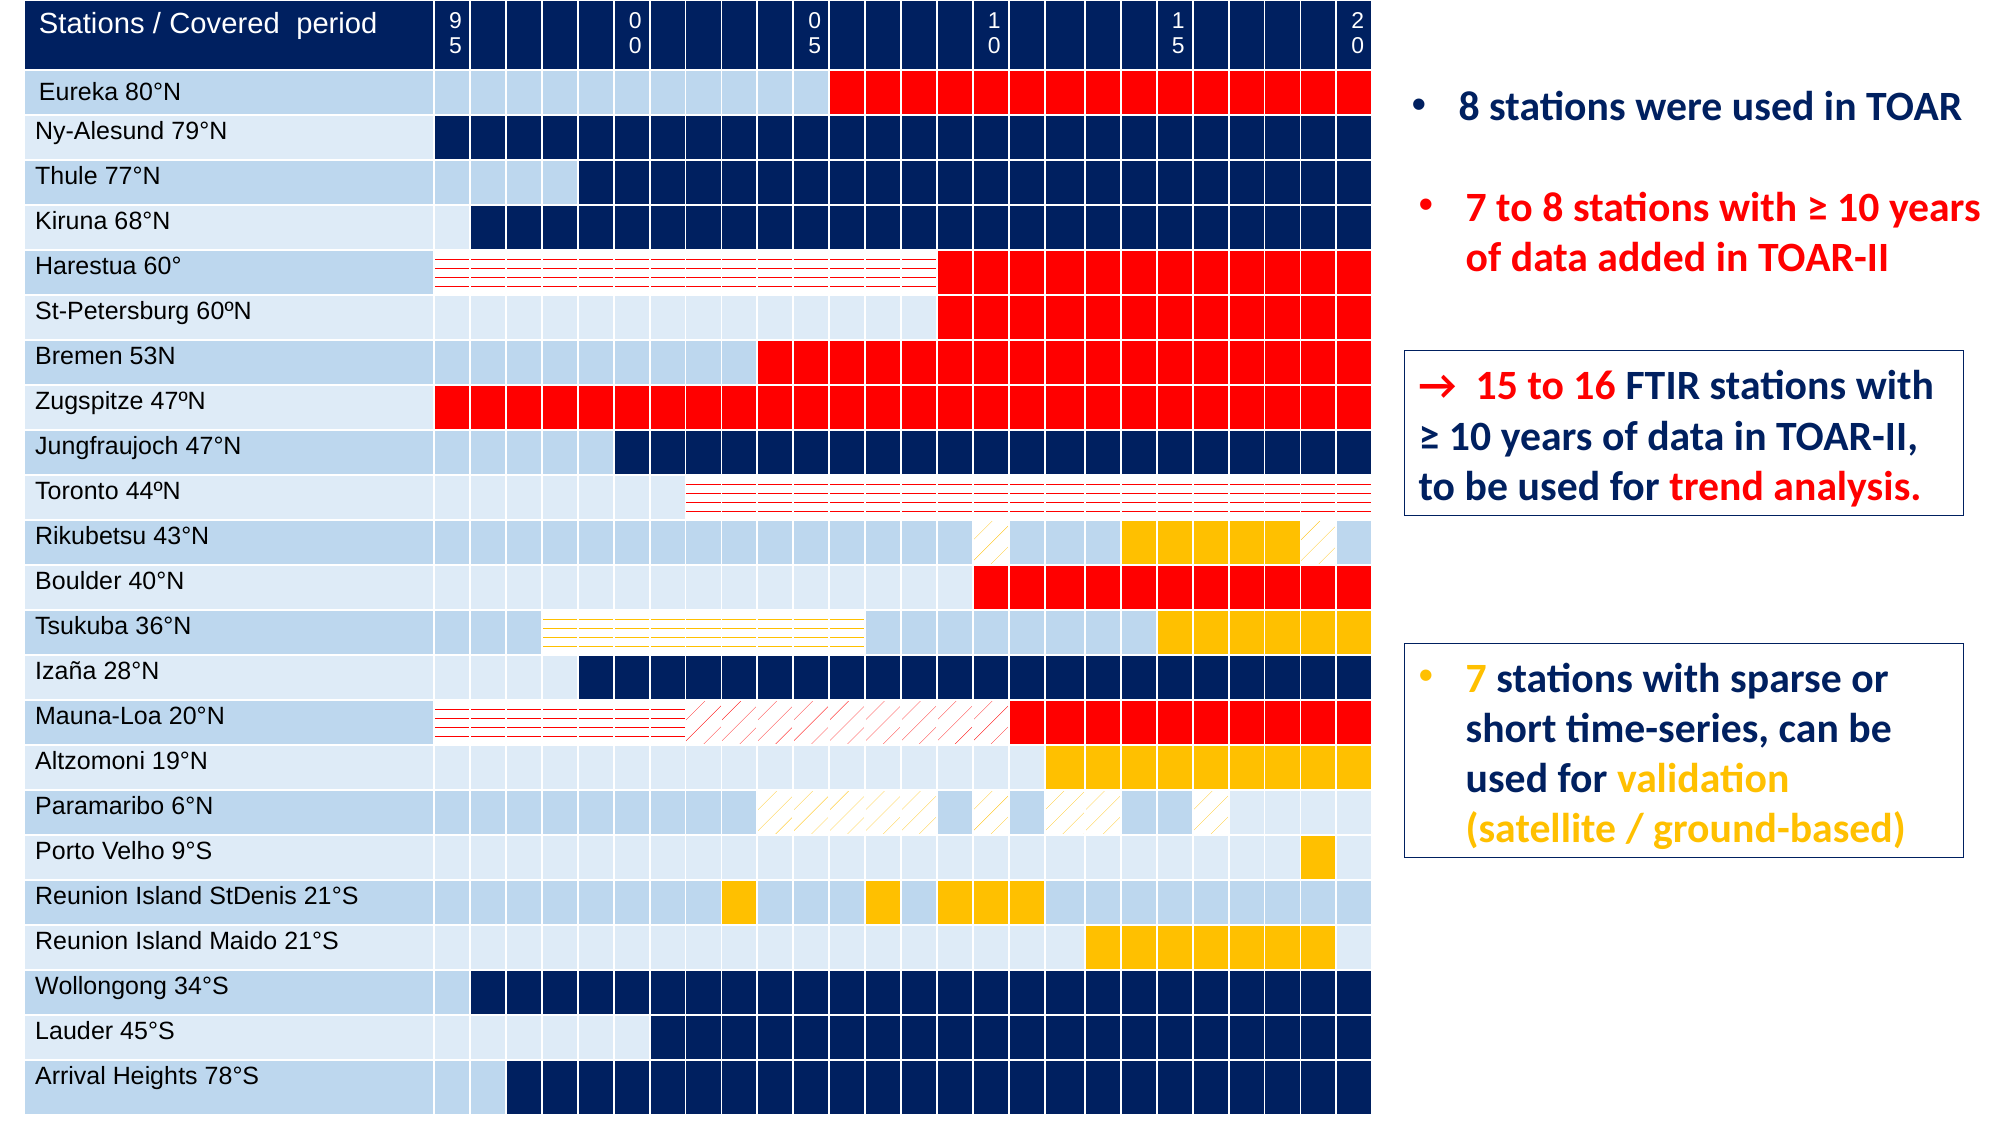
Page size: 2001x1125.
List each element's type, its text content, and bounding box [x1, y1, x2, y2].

table_cell [758, 521, 792, 564]
table_cell [543, 251, 577, 294]
text_box → 15 to 16 FTIR stations with ≥ 10 years of data in TOAR-II, to be used for trend analysis. [1404, 350, 1964, 516]
table_cell [974, 71, 1008, 114]
table_header Stations / Covered period [25, 1, 433, 69]
table_cell [758, 251, 792, 294]
table_cell [543, 701, 577, 744]
table_cell [722, 881, 756, 924]
table_cell [1230, 566, 1264, 609]
table_cell [758, 341, 792, 384]
table_cell [758, 476, 792, 519]
table_cell [722, 1016, 756, 1059]
table_cell [974, 1016, 1008, 1059]
table_cell [866, 206, 900, 249]
table_cell [902, 566, 936, 609]
table_cell [830, 566, 864, 609]
table_cell Izaña 28°N [25, 656, 433, 699]
table_cell [1265, 476, 1300, 519]
table_cell [1046, 1016, 1084, 1059]
table_cell [1122, 566, 1156, 609]
table_cell [471, 611, 505, 654]
table_cell [507, 71, 541, 114]
table_cell [794, 71, 828, 114]
table_header 05 [794, 1, 828, 69]
table_cell [866, 521, 900, 564]
table_cell [1122, 206, 1156, 249]
table_cell [615, 566, 649, 609]
table_cell [507, 521, 541, 564]
table_cell [1230, 341, 1264, 384]
table_cell [1010, 296, 1044, 339]
table_cell [507, 1016, 541, 1059]
table_cell [435, 701, 469, 744]
table_cell [1194, 476, 1228, 519]
table_cell [471, 341, 505, 384]
table_cell [758, 1061, 792, 1114]
table_cell [435, 251, 469, 294]
table_cell [579, 386, 613, 429]
table_cell [758, 116, 792, 159]
table_cell [794, 206, 828, 249]
table_cell [543, 566, 577, 609]
table_cell [902, 926, 936, 969]
table_cell [686, 386, 721, 429]
table_cell [722, 206, 756, 249]
table_cell [794, 476, 828, 519]
table_header [579, 1, 613, 69]
table_cell [758, 296, 792, 339]
table_cell [830, 836, 864, 879]
table_cell [1158, 521, 1192, 564]
table_cell [543, 161, 577, 204]
table_cell [1265, 71, 1300, 114]
table_header [938, 1, 972, 69]
table_cell [1046, 926, 1084, 969]
table_cell [615, 341, 649, 384]
table_cell Reunion Island StDenis 21°S [25, 881, 433, 924]
table_cell [579, 971, 613, 1014]
table_cell [1086, 71, 1120, 114]
table_cell [1265, 1016, 1300, 1059]
table_cell [1301, 836, 1335, 879]
table_cell [938, 611, 972, 654]
table_cell [1158, 386, 1192, 429]
table_cell [974, 971, 1008, 1014]
table_cell [435, 341, 469, 384]
table_cell [686, 71, 721, 114]
table_cell [722, 566, 756, 609]
table_cell [974, 746, 1008, 789]
table_cell [507, 206, 541, 249]
table_cell [974, 296, 1008, 339]
table_cell [758, 791, 792, 834]
table_cell [1194, 116, 1228, 159]
table_cell [1010, 386, 1044, 429]
table_cell [1337, 476, 1371, 519]
table_cell [1010, 656, 1044, 699]
table_cell [1337, 611, 1371, 654]
table_cell [1010, 746, 1044, 789]
table_cell [938, 116, 972, 159]
table_cell [1301, 881, 1335, 924]
table_cell [830, 71, 864, 114]
table_cell [507, 251, 541, 294]
table_cell [1265, 791, 1300, 834]
table_cell Porto Velho 9°S [25, 836, 433, 879]
table_cell [615, 161, 649, 204]
table_cell [1010, 341, 1044, 384]
table_cell [686, 566, 721, 609]
table_cell [866, 476, 900, 519]
table_cell [1301, 656, 1335, 699]
table_cell [651, 836, 685, 879]
text_box 7 stations with sparse or short time-series, can be used for validation (satellite / ground-based) [1404, 643, 1964, 858]
table_cell [435, 521, 469, 564]
table_cell [651, 926, 685, 969]
table_cell [1122, 1061, 1156, 1114]
table_cell [651, 71, 685, 114]
table_cell [1086, 926, 1120, 969]
table_cell [866, 431, 900, 474]
table_cell [615, 386, 649, 429]
table_cell [651, 431, 685, 474]
table_cell [1230, 1016, 1264, 1059]
table_cell [974, 836, 1008, 879]
table_cell [543, 1016, 577, 1059]
table_cell [543, 791, 577, 834]
table_cell [722, 431, 756, 474]
table_cell [722, 746, 756, 789]
table_cell [974, 251, 1008, 294]
table_cell [1301, 161, 1335, 204]
table_cell [579, 701, 613, 744]
table_cell [1194, 746, 1228, 789]
table_cell [794, 341, 828, 384]
table_cell [1010, 611, 1044, 654]
table_cell [830, 1016, 864, 1059]
table_cell [543, 206, 577, 249]
table_cell [830, 296, 864, 339]
table_cell [1158, 1061, 1192, 1114]
table_cell [1337, 1061, 1371, 1114]
table_cell [471, 431, 505, 474]
table_cell [507, 476, 541, 519]
table_cell [579, 116, 613, 159]
table_cell [1122, 656, 1156, 699]
table_cell [471, 746, 505, 789]
table_cell [866, 701, 900, 744]
table_cell [830, 971, 864, 1014]
table_cell Wollongong 34°S [25, 971, 433, 1014]
table_cell [686, 1061, 721, 1114]
table_cell [435, 206, 469, 249]
table_cell [794, 386, 828, 429]
table_cell [1265, 881, 1300, 924]
table_cell [1337, 161, 1371, 204]
table_cell [1230, 206, 1264, 249]
table_cell [1337, 116, 1371, 159]
table_cell [1337, 791, 1371, 834]
table_cell [866, 881, 900, 924]
table_cell [471, 386, 505, 429]
table_cell [794, 836, 828, 879]
table_cell [615, 431, 649, 474]
table_cell [1158, 881, 1192, 924]
table_cell [651, 971, 685, 1014]
table_cell [1265, 251, 1300, 294]
table_cell [1265, 161, 1300, 204]
table_cell Kiruna 68°N [25, 206, 433, 249]
table_cell [1194, 386, 1228, 429]
table_cell [974, 611, 1008, 654]
table_cell [579, 836, 613, 879]
table_cell Eureka 80°N [25, 71, 433, 114]
table_cell [579, 746, 613, 789]
table_cell [938, 521, 972, 564]
table_cell [1301, 746, 1335, 789]
table_cell [794, 116, 828, 159]
table_cell [1086, 1016, 1120, 1059]
table_cell [507, 926, 541, 969]
table_cell [471, 566, 505, 609]
table_cell [1086, 881, 1120, 924]
table_cell [686, 971, 721, 1014]
table_cell Reunion Island Maido 21°S [25, 926, 433, 969]
table_cell [1337, 566, 1371, 609]
table_cell [1158, 701, 1192, 744]
table_cell [902, 206, 936, 249]
table_cell [471, 476, 505, 519]
table_cell [507, 161, 541, 204]
table_cell [938, 431, 972, 474]
table_cell [758, 611, 792, 654]
table_cell [579, 566, 613, 609]
table_cell [974, 1061, 1008, 1114]
table_cell [974, 431, 1008, 474]
table_cell [830, 746, 864, 789]
table_cell [1010, 1016, 1044, 1059]
table_cell [651, 1061, 685, 1114]
table_cell [1265, 116, 1300, 159]
table_cell [686, 476, 721, 519]
table_cell [1010, 476, 1044, 519]
table_cell [1086, 971, 1120, 1014]
table_cell [1194, 341, 1228, 384]
table_cell [1265, 926, 1300, 969]
table_cell [1086, 836, 1120, 879]
table_cell [543, 881, 577, 924]
table_cell [758, 701, 792, 744]
table_cell [1046, 251, 1084, 294]
table_cell [507, 791, 541, 834]
table_cell [615, 971, 649, 1014]
table_cell [471, 521, 505, 564]
table_cell [543, 386, 577, 429]
table_cell [1086, 251, 1120, 294]
table_cell [543, 611, 577, 654]
table_cell [615, 746, 649, 789]
table_cell [1337, 881, 1371, 924]
table_cell [686, 926, 721, 969]
table_cell [794, 1061, 828, 1114]
table_cell [543, 116, 577, 159]
table_cell [1265, 566, 1300, 609]
table_cell [1046, 1061, 1084, 1114]
table_cell [758, 566, 792, 609]
table_cell [1230, 971, 1264, 1014]
table_cell [1230, 611, 1264, 654]
table_cell [686, 296, 721, 339]
table_cell [974, 566, 1008, 609]
table_cell [938, 881, 972, 924]
table_cell [1158, 611, 1192, 654]
table_cell [1122, 521, 1156, 564]
table_cell [1337, 296, 1371, 339]
table_cell [1122, 161, 1156, 204]
table_cell [938, 791, 972, 834]
table_cell [579, 521, 613, 564]
table_cell [1046, 611, 1084, 654]
table_cell [1046, 656, 1084, 699]
table_cell [1010, 206, 1044, 249]
table_cell [830, 656, 864, 699]
table_cell [902, 116, 936, 159]
table_cell [579, 251, 613, 294]
table_cell [435, 431, 469, 474]
table_cell Thule 77°N [25, 161, 433, 204]
table_cell [1158, 656, 1192, 699]
table_cell [507, 836, 541, 879]
table_cell [1265, 296, 1300, 339]
table_cell [1010, 971, 1044, 1014]
table_cell [686, 611, 721, 654]
table_cell [1122, 971, 1156, 1014]
table_cell [1265, 746, 1300, 789]
table_cell [1230, 521, 1264, 564]
table_cell [902, 1016, 936, 1059]
table_cell [651, 611, 685, 654]
table_cell [1158, 971, 1192, 1014]
table_cell [435, 1061, 469, 1114]
table_cell [1265, 656, 1300, 699]
table_cell [1230, 161, 1264, 204]
table_cell [1158, 566, 1192, 609]
table_cell [1086, 341, 1120, 384]
table_cell [758, 926, 792, 969]
table_cell [1158, 791, 1192, 834]
table_cell [1194, 521, 1228, 564]
table_cell [507, 881, 541, 924]
table_cell Harestua 60° [25, 251, 433, 294]
table_cell [543, 926, 577, 969]
table_cell [1301, 566, 1335, 609]
table_cell Bremen 53N [25, 341, 433, 384]
table_header 95 [435, 1, 469, 69]
table_cell [866, 1016, 900, 1059]
table_cell [1301, 206, 1335, 249]
table_cell [1337, 71, 1371, 114]
table_cell [471, 881, 505, 924]
table_cell [543, 431, 577, 474]
table_cell [1194, 791, 1228, 834]
table_cell [543, 476, 577, 519]
table_cell [507, 386, 541, 429]
table_cell [507, 1061, 541, 1114]
table_cell [938, 926, 972, 969]
table_cell Zugspitze 47ºN [25, 386, 433, 429]
table_cell [1194, 566, 1228, 609]
table_cell [1046, 161, 1084, 204]
table_cell [543, 296, 577, 339]
table_cell [974, 881, 1008, 924]
table_cell [1194, 1061, 1228, 1114]
table_cell [615, 251, 649, 294]
table_cell [1086, 431, 1120, 474]
table_cell [686, 206, 721, 249]
table_header [1194, 1, 1228, 69]
table_cell Rikubetsu 43°N [25, 521, 433, 564]
table_cell Altzomoni 19°N [25, 746, 433, 789]
table_cell [1230, 251, 1264, 294]
table_cell [758, 746, 792, 789]
table_cell [1010, 251, 1044, 294]
table_cell [1046, 746, 1084, 789]
table_cell [1046, 701, 1084, 744]
table_cell [507, 116, 541, 159]
table_cell [651, 161, 685, 204]
table_cell [1301, 386, 1335, 429]
table_cell [974, 161, 1008, 204]
table_cell [974, 791, 1008, 834]
table_cell [507, 566, 541, 609]
table_cell [830, 1061, 864, 1114]
table_cell [471, 116, 505, 159]
table_cell [1194, 1016, 1228, 1059]
table_cell [722, 701, 756, 744]
table_cell [1158, 251, 1192, 294]
table_cell [938, 971, 972, 1014]
table_cell [866, 971, 900, 1014]
table_cell [1301, 521, 1335, 564]
table_cell [974, 656, 1008, 699]
table_cell [686, 701, 721, 744]
table_cell [866, 296, 900, 339]
table_cell [1265, 971, 1300, 1014]
table_cell [794, 926, 828, 969]
table_cell [758, 656, 792, 699]
table_header [1046, 1, 1084, 69]
table_cell [1046, 836, 1084, 879]
table_cell [866, 611, 900, 654]
table_cell [435, 656, 469, 699]
table_cell [1010, 116, 1044, 159]
table_cell [1230, 71, 1264, 114]
table_cell [1337, 926, 1371, 969]
table_cell [543, 341, 577, 384]
table_cell [615, 701, 649, 744]
table_cell [1086, 296, 1120, 339]
table_cell [435, 881, 469, 924]
table_cell [866, 836, 900, 879]
table_cell [1230, 926, 1264, 969]
table_cell [1158, 296, 1192, 339]
table_cell [758, 881, 792, 924]
table_cell [794, 521, 828, 564]
table_cell [651, 341, 685, 384]
table_cell [1301, 341, 1335, 384]
table_cell [1046, 296, 1084, 339]
table_cell [938, 746, 972, 789]
table_cell [1301, 926, 1335, 969]
table_cell [1337, 701, 1371, 744]
text_box 8 stations were used in TOAR [1396, 71, 2000, 137]
table_cell [1086, 206, 1120, 249]
table_cell [902, 881, 936, 924]
table_cell [615, 836, 649, 879]
table_cell [507, 746, 541, 789]
table_cell [686, 836, 721, 879]
table_cell [1337, 431, 1371, 474]
table_cell [938, 341, 972, 384]
table_cell [902, 386, 936, 429]
table_cell [1265, 386, 1300, 429]
table_cell [471, 656, 505, 699]
table_cell [1301, 971, 1335, 1014]
table_cell [1230, 431, 1264, 474]
table_cell [543, 521, 577, 564]
table_cell [794, 746, 828, 789]
table_cell [830, 116, 864, 159]
table_cell [974, 476, 1008, 519]
table_cell [1010, 881, 1044, 924]
table_cell [902, 521, 936, 564]
table_cell [722, 656, 756, 699]
table_cell [830, 611, 864, 654]
table_cell [686, 251, 721, 294]
table_cell Tsukuba 36°N [25, 611, 433, 654]
table_cell [471, 926, 505, 969]
table_cell [1301, 431, 1335, 474]
table_cell [1194, 206, 1228, 249]
table_cell [1122, 116, 1156, 159]
table_cell [1194, 836, 1228, 879]
table_cell [686, 791, 721, 834]
table_cell [938, 251, 972, 294]
table_cell [686, 656, 721, 699]
table_cell [758, 836, 792, 879]
table_cell [507, 611, 541, 654]
table_cell [722, 161, 756, 204]
table_cell [722, 116, 756, 159]
table_header [1230, 1, 1264, 69]
table_cell [579, 431, 613, 474]
table_cell [902, 296, 936, 339]
table_cell [579, 161, 613, 204]
table_cell [435, 71, 469, 114]
table_cell [1046, 206, 1084, 249]
table_cell [1194, 431, 1228, 474]
table_cell [1158, 746, 1192, 789]
table_header [507, 1, 541, 69]
table_cell [1122, 881, 1156, 924]
table_cell Toronto 44ºN [25, 476, 433, 519]
table_cell [1337, 746, 1371, 789]
table_cell [543, 656, 577, 699]
table_cell [1010, 431, 1044, 474]
table_cell [1194, 251, 1228, 294]
table_cell [651, 746, 685, 789]
table_cell [974, 701, 1008, 744]
table_cell [1265, 701, 1300, 744]
table_cell [615, 476, 649, 519]
table_cell [1158, 926, 1192, 969]
table_cell [1086, 1061, 1120, 1114]
table_cell [471, 1016, 505, 1059]
table_cell [794, 656, 828, 699]
table_cell [1158, 341, 1192, 384]
table_cell [830, 791, 864, 834]
table_cell [1086, 116, 1120, 159]
table_cell [471, 71, 505, 114]
table_cell [1158, 206, 1192, 249]
table_cell [1158, 836, 1192, 879]
table_cell [1194, 611, 1228, 654]
table_cell [866, 386, 900, 429]
table_cell [1122, 71, 1156, 114]
table_cell [435, 746, 469, 789]
table_cell [938, 386, 972, 429]
table_cell [866, 116, 900, 159]
table_cell [1122, 431, 1156, 474]
table_header [543, 1, 577, 69]
table_cell [507, 341, 541, 384]
table_cell [866, 251, 900, 294]
table_cell [686, 341, 721, 384]
table_cell [902, 746, 936, 789]
table_cell [830, 341, 864, 384]
table_cell [615, 521, 649, 564]
table_cell [830, 476, 864, 519]
table_cell [1230, 476, 1264, 519]
table_header [686, 1, 721, 69]
table_cell [543, 971, 577, 1014]
table_header 20 [1337, 1, 1371, 69]
table_cell [1122, 296, 1156, 339]
table_cell [722, 836, 756, 879]
table_cell [866, 746, 900, 789]
table_cell [651, 521, 685, 564]
table_cell [1086, 656, 1120, 699]
table_cell [435, 836, 469, 879]
table_cell [902, 971, 936, 1014]
table_cell [722, 521, 756, 564]
table_cell [615, 206, 649, 249]
table_cell [615, 881, 649, 924]
table_cell [758, 386, 792, 429]
table_cell [974, 116, 1008, 159]
table_cell [1265, 341, 1300, 384]
table_cell [579, 656, 613, 699]
table_cell [1122, 1016, 1156, 1059]
table_cell [579, 791, 613, 834]
table_cell [1046, 521, 1084, 564]
table_cell [1086, 791, 1120, 834]
table_cell [651, 476, 685, 519]
table_cell [1158, 431, 1192, 474]
table_cell [866, 161, 900, 204]
table_cell [722, 1061, 756, 1114]
table_cell [974, 206, 1008, 249]
table_cell [1086, 566, 1120, 609]
table_cell [1122, 746, 1156, 789]
table_cell [1010, 926, 1044, 969]
table_cell [1122, 386, 1156, 429]
table_cell [866, 341, 900, 384]
table_cell [686, 161, 721, 204]
table_cell [1046, 881, 1084, 924]
table_cell [1158, 1016, 1192, 1059]
table_cell [866, 656, 900, 699]
table_cell [1158, 116, 1192, 159]
table_cell [651, 881, 685, 924]
table_cell [1265, 611, 1300, 654]
table_cell [1301, 251, 1335, 294]
table_header [866, 1, 900, 69]
table_cell [974, 926, 1008, 969]
table_cell [1158, 71, 1192, 114]
table_cell [866, 926, 900, 969]
table_cell [435, 386, 469, 429]
table_cell [435, 116, 469, 159]
table_cell [830, 521, 864, 564]
table_cell [579, 206, 613, 249]
table_header [1301, 1, 1335, 69]
table_cell [722, 386, 756, 429]
table_cell [830, 386, 864, 429]
table_header 00 [615, 1, 649, 69]
table_cell [686, 746, 721, 789]
table_cell [1230, 296, 1264, 339]
table_cell [1337, 656, 1371, 699]
table_cell [1086, 746, 1120, 789]
table_cell [794, 161, 828, 204]
table_cell [1046, 386, 1084, 429]
table_cell [794, 611, 828, 654]
table_cell [435, 476, 469, 519]
table_cell [866, 71, 900, 114]
table_cell [722, 611, 756, 654]
table_cell [794, 296, 828, 339]
table_cell [1301, 1016, 1335, 1059]
table_cell [1301, 791, 1335, 834]
table_cell [579, 296, 613, 339]
table_cell [651, 701, 685, 744]
table_cell [1301, 611, 1335, 654]
table_cell [1010, 701, 1044, 744]
table_cell [615, 116, 649, 159]
table_cell [1046, 431, 1084, 474]
table_cell Paramaribo 6°N [25, 791, 433, 834]
table_cell [830, 431, 864, 474]
table_cell [435, 566, 469, 609]
table_cell [471, 251, 505, 294]
table_cell [1301, 701, 1335, 744]
table_cell [1122, 836, 1156, 879]
table_cell [651, 116, 685, 159]
table_header 10 [974, 1, 1008, 69]
table_cell [794, 971, 828, 1014]
table_cell [1122, 926, 1156, 969]
table_cell [938, 836, 972, 879]
table_cell [1337, 521, 1371, 564]
table_header 15 [1158, 1, 1192, 69]
table_cell [722, 926, 756, 969]
table_cell [866, 566, 900, 609]
table_cell [1086, 521, 1120, 564]
table_cell [830, 881, 864, 924]
table_cell Lauder 45°S [25, 1016, 433, 1059]
table_cell [435, 296, 469, 339]
table_header [471, 1, 505, 69]
table_cell [1122, 341, 1156, 384]
table_cell [1230, 1061, 1264, 1114]
table_cell [543, 836, 577, 879]
table_cell [794, 1016, 828, 1059]
table_cell [507, 431, 541, 474]
table_cell [938, 476, 972, 519]
table_cell [543, 1061, 577, 1114]
table_cell [471, 1061, 505, 1114]
table_cell [938, 206, 972, 249]
table_cell [1010, 161, 1044, 204]
table_cell [435, 1016, 469, 1059]
table_cell [830, 251, 864, 294]
table_cell [1265, 836, 1300, 879]
table_cell [1337, 971, 1371, 1014]
table_cell [471, 296, 505, 339]
table_cell [1230, 836, 1264, 879]
table_cell [1230, 701, 1264, 744]
table_cell [471, 161, 505, 204]
table_cell [435, 971, 469, 1014]
table_header [758, 1, 792, 69]
table_cell [758, 161, 792, 204]
table_cell [902, 611, 936, 654]
table_cell [1265, 431, 1300, 474]
table_cell [722, 296, 756, 339]
table_cell [1194, 71, 1228, 114]
table_cell [902, 476, 936, 519]
table_cell [651, 296, 685, 339]
table_cell [471, 791, 505, 834]
table_cell [686, 431, 721, 474]
table_cell [758, 431, 792, 474]
table_cell [1194, 701, 1228, 744]
table_cell [1046, 71, 1084, 114]
table_cell [579, 341, 613, 384]
table_cell [1086, 386, 1120, 429]
table_cell [1194, 881, 1228, 924]
table_cell [1010, 521, 1044, 564]
table_cell [1194, 971, 1228, 1014]
table_cell [1337, 386, 1371, 429]
table_cell [1086, 161, 1120, 204]
table_cell [507, 701, 541, 744]
table_cell [1337, 206, 1371, 249]
table_cell [1010, 566, 1044, 609]
table_cell [794, 566, 828, 609]
table_cell [1122, 611, 1156, 654]
table_cell [902, 1061, 936, 1114]
table_cell [1194, 656, 1228, 699]
table_cell [543, 71, 577, 114]
table_cell [579, 611, 613, 654]
table_cell [1265, 521, 1300, 564]
table_cell [938, 161, 972, 204]
table_cell [1046, 476, 1084, 519]
table_cell [1301, 71, 1335, 114]
table_cell [1337, 251, 1371, 294]
table_cell [651, 386, 685, 429]
table_cell [722, 791, 756, 834]
table_cell [902, 341, 936, 384]
table_cell [507, 296, 541, 339]
table_cell [435, 791, 469, 834]
table_header [830, 1, 864, 69]
table_cell [686, 1016, 721, 1059]
table_cell [902, 656, 936, 699]
table_cell [1301, 296, 1335, 339]
table_cell [1046, 971, 1084, 1014]
table_cell [507, 656, 541, 699]
table_cell [579, 1061, 613, 1114]
table_header [1010, 1, 1044, 69]
table_cell [794, 791, 828, 834]
table_cell [1301, 476, 1335, 519]
table_cell [758, 206, 792, 249]
table_cell [1122, 701, 1156, 744]
table_cell [938, 71, 972, 114]
table_cell [651, 791, 685, 834]
table_cell [1122, 791, 1156, 834]
table_cell Ny-Alesund 79°N [25, 116, 433, 159]
table_cell [722, 476, 756, 519]
table_cell [938, 1061, 972, 1114]
table_cell [902, 161, 936, 204]
table_cell [830, 926, 864, 969]
table_cell [938, 656, 972, 699]
table_cell [1086, 701, 1120, 744]
table_cell [579, 476, 613, 519]
table_cell [615, 656, 649, 699]
table_cell [1194, 296, 1228, 339]
table_cell [1086, 611, 1120, 654]
table_cell [471, 971, 505, 1014]
table_cell [471, 836, 505, 879]
table_cell [1122, 251, 1156, 294]
table_cell [794, 701, 828, 744]
table_cell [794, 431, 828, 474]
table_cell [579, 881, 613, 924]
table_cell Boulder 40°N [25, 566, 433, 609]
table_cell [1010, 791, 1044, 834]
table_cell [938, 296, 972, 339]
text_box 7 to 8 stations with ≥ 10 years of data added in TOAR-II [1403, 171, 2000, 287]
table_cell [1158, 161, 1192, 204]
table_cell [830, 206, 864, 249]
table_cell [1230, 791, 1264, 834]
table_header [651, 1, 685, 69]
table_cell [1046, 566, 1084, 609]
table_cell [651, 1016, 685, 1059]
table_cell [1337, 341, 1371, 384]
table_cell [722, 251, 756, 294]
table_cell [974, 521, 1008, 564]
table_cell [1010, 1061, 1044, 1114]
table_cell [902, 791, 936, 834]
table_cell [651, 251, 685, 294]
table_cell [902, 431, 936, 474]
table_cell [1046, 341, 1084, 384]
table_cell [758, 1016, 792, 1059]
table_cell [866, 1061, 900, 1114]
table_cell [866, 791, 900, 834]
table_header [902, 1, 936, 69]
table_cell [794, 251, 828, 294]
table_cell [1337, 1016, 1371, 1059]
table_cell [615, 71, 649, 114]
table_header [1086, 1, 1120, 69]
table_cell Mauna-Loa 20°N [25, 701, 433, 744]
table_cell [902, 251, 936, 294]
table_cell [794, 881, 828, 924]
table_cell [1122, 476, 1156, 519]
table_cell [1086, 476, 1120, 519]
table_header [1122, 1, 1156, 69]
table_cell [615, 1016, 649, 1059]
table_cell [830, 701, 864, 744]
table_cell [615, 296, 649, 339]
table_cell St-Petersburg 60ºN [25, 296, 433, 339]
table_cell [902, 71, 936, 114]
table_cell [435, 161, 469, 204]
table_cell [722, 71, 756, 114]
table_cell [1010, 71, 1044, 114]
table_cell [974, 386, 1008, 429]
table_cell [1046, 791, 1084, 834]
table_cell [651, 206, 685, 249]
table_cell [1265, 206, 1300, 249]
table_cell [686, 881, 721, 924]
table_cell [686, 521, 721, 564]
table_cell [1046, 116, 1084, 159]
table_cell [579, 1016, 613, 1059]
table_cell [615, 791, 649, 834]
table_cell [615, 1061, 649, 1114]
table_cell [758, 71, 792, 114]
table_cell [1010, 836, 1044, 879]
table_cell [1230, 881, 1264, 924]
table_cell [758, 971, 792, 1014]
table_cell [579, 71, 613, 114]
table_header [1265, 1, 1300, 69]
table_cell [902, 836, 936, 879]
table_cell Arrival Heights 78°S [25, 1061, 433, 1114]
table_cell [938, 1016, 972, 1059]
table_cell [1158, 476, 1192, 519]
table_cell [543, 746, 577, 789]
table_cell [1301, 1061, 1335, 1114]
table_header [722, 1, 756, 69]
table_cell [938, 701, 972, 744]
table_cell [1194, 161, 1228, 204]
table_cell [615, 926, 649, 969]
table_cell [1230, 746, 1264, 789]
table_cell [615, 611, 649, 654]
table_cell [1265, 1061, 1300, 1114]
table_cell [1301, 116, 1335, 159]
table_cell [722, 971, 756, 1014]
table_cell [1194, 926, 1228, 969]
table_cell [435, 926, 469, 969]
table_cell [651, 566, 685, 609]
table_cell [974, 341, 1008, 384]
table_cell [1230, 386, 1264, 429]
table_cell Jungfraujoch 47°N [25, 431, 433, 474]
table_cell [938, 566, 972, 609]
table_cell [1230, 656, 1264, 699]
table_cell [579, 926, 613, 969]
table_cell [471, 701, 505, 744]
table_cell [1230, 116, 1264, 159]
table_cell [902, 701, 936, 744]
table_cell [1337, 836, 1371, 879]
table_cell [435, 611, 469, 654]
table_cell [830, 161, 864, 204]
table_cell [686, 116, 721, 159]
table_cell [722, 341, 756, 384]
table_cell [651, 656, 685, 699]
table_cell [471, 206, 505, 249]
table_cell [507, 971, 541, 1014]
